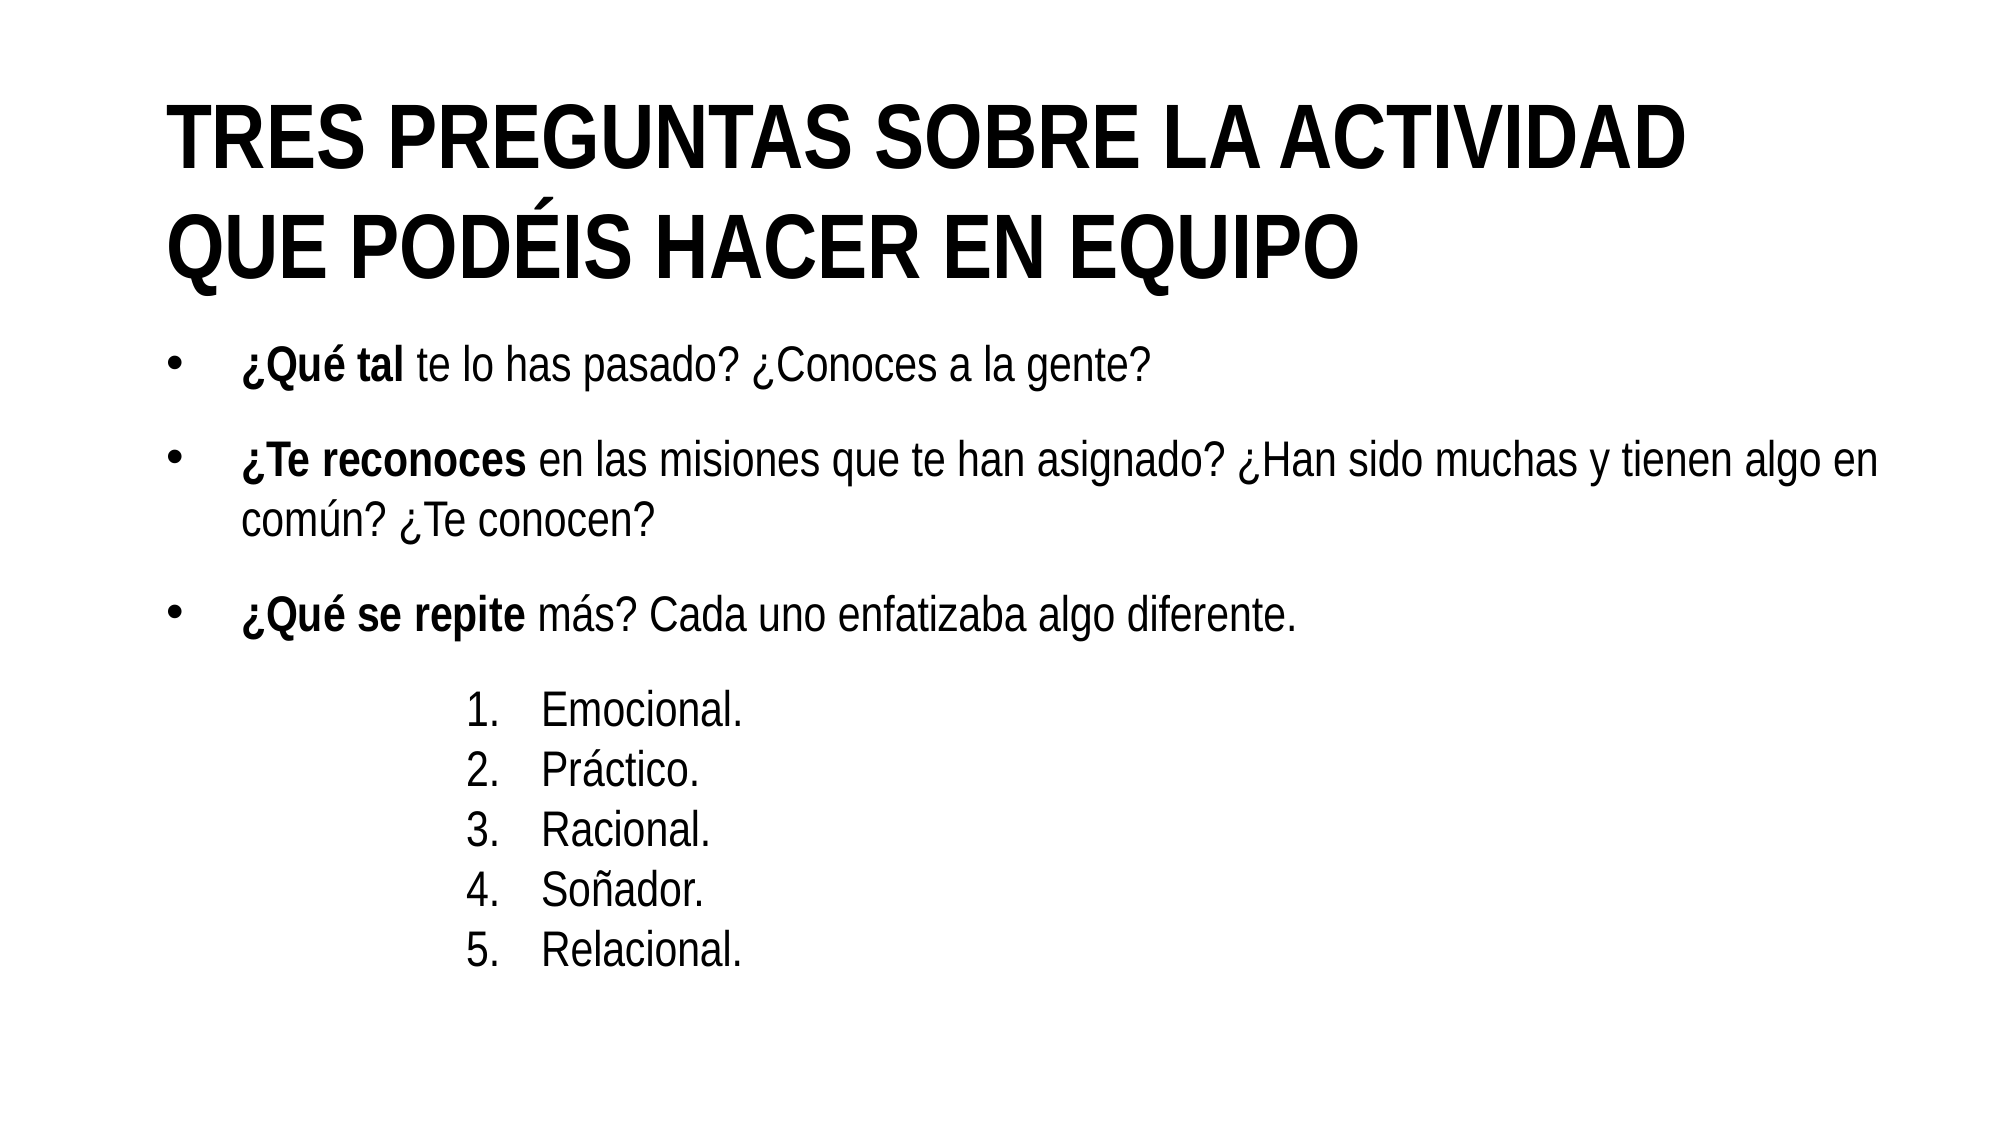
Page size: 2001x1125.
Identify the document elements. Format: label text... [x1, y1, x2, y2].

text_box TRES PREGUNTAS SOBRE LA ACTIVIDAD QUE PODÉIS HACER EN EQUIPO ¿Qué tal te lo has pasado? ¿Conoces a la gente? ¿Te reconoces en las misiones que te han asignado? ¿Han sido muchas y tienen algo en común? ¿Te conocen? ¿Qué se repite más? Cada uno enfatizaba algo diferente. Emocional. Práctico. Racional. Soñador. Relacional. [128, 46, 1939, 1007]
